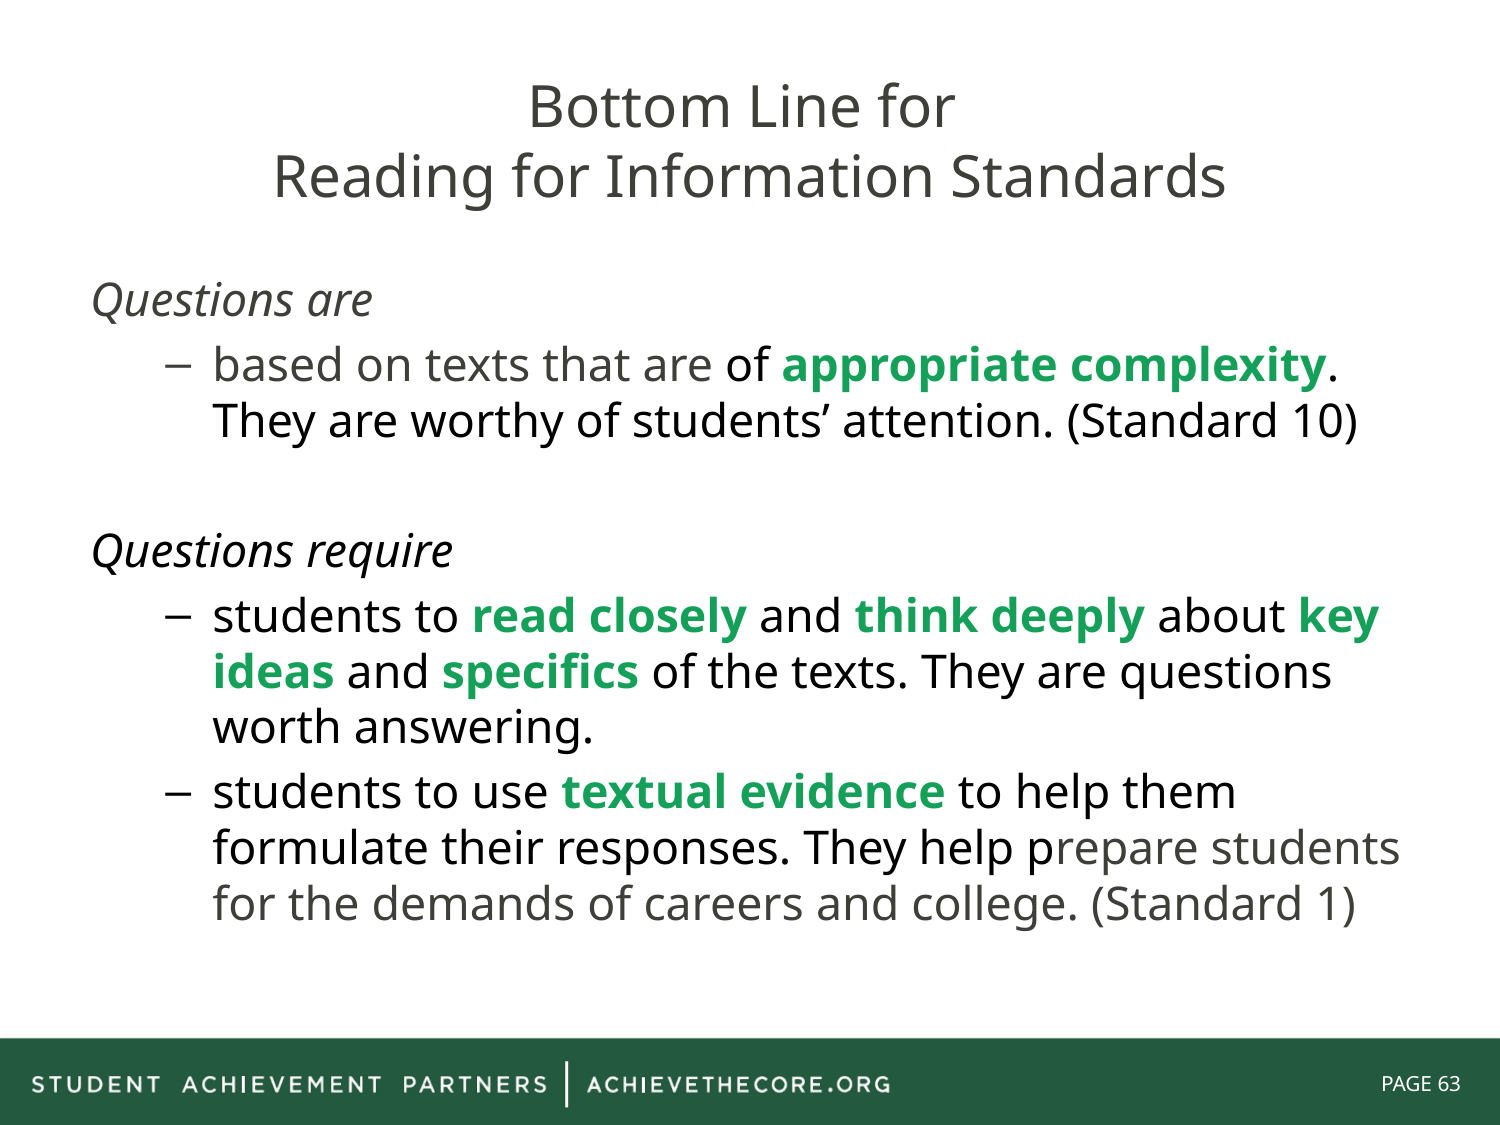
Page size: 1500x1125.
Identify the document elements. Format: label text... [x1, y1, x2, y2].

list Questions are based on texts that are of appropriate complexity. They are worthy of students’ attention. (Standard 10) Questions require students to read closely and think deeply about key ideas and specifics of the texts. They are questions worth answering. students to use textual evidence to help them formulate their responses. They help prepare students for the demands of careers and college. (Standard 1) [75, 262, 1425, 1005]
title Bottom Line for Reading for Information Standards [75, 45, 1425, 233]
